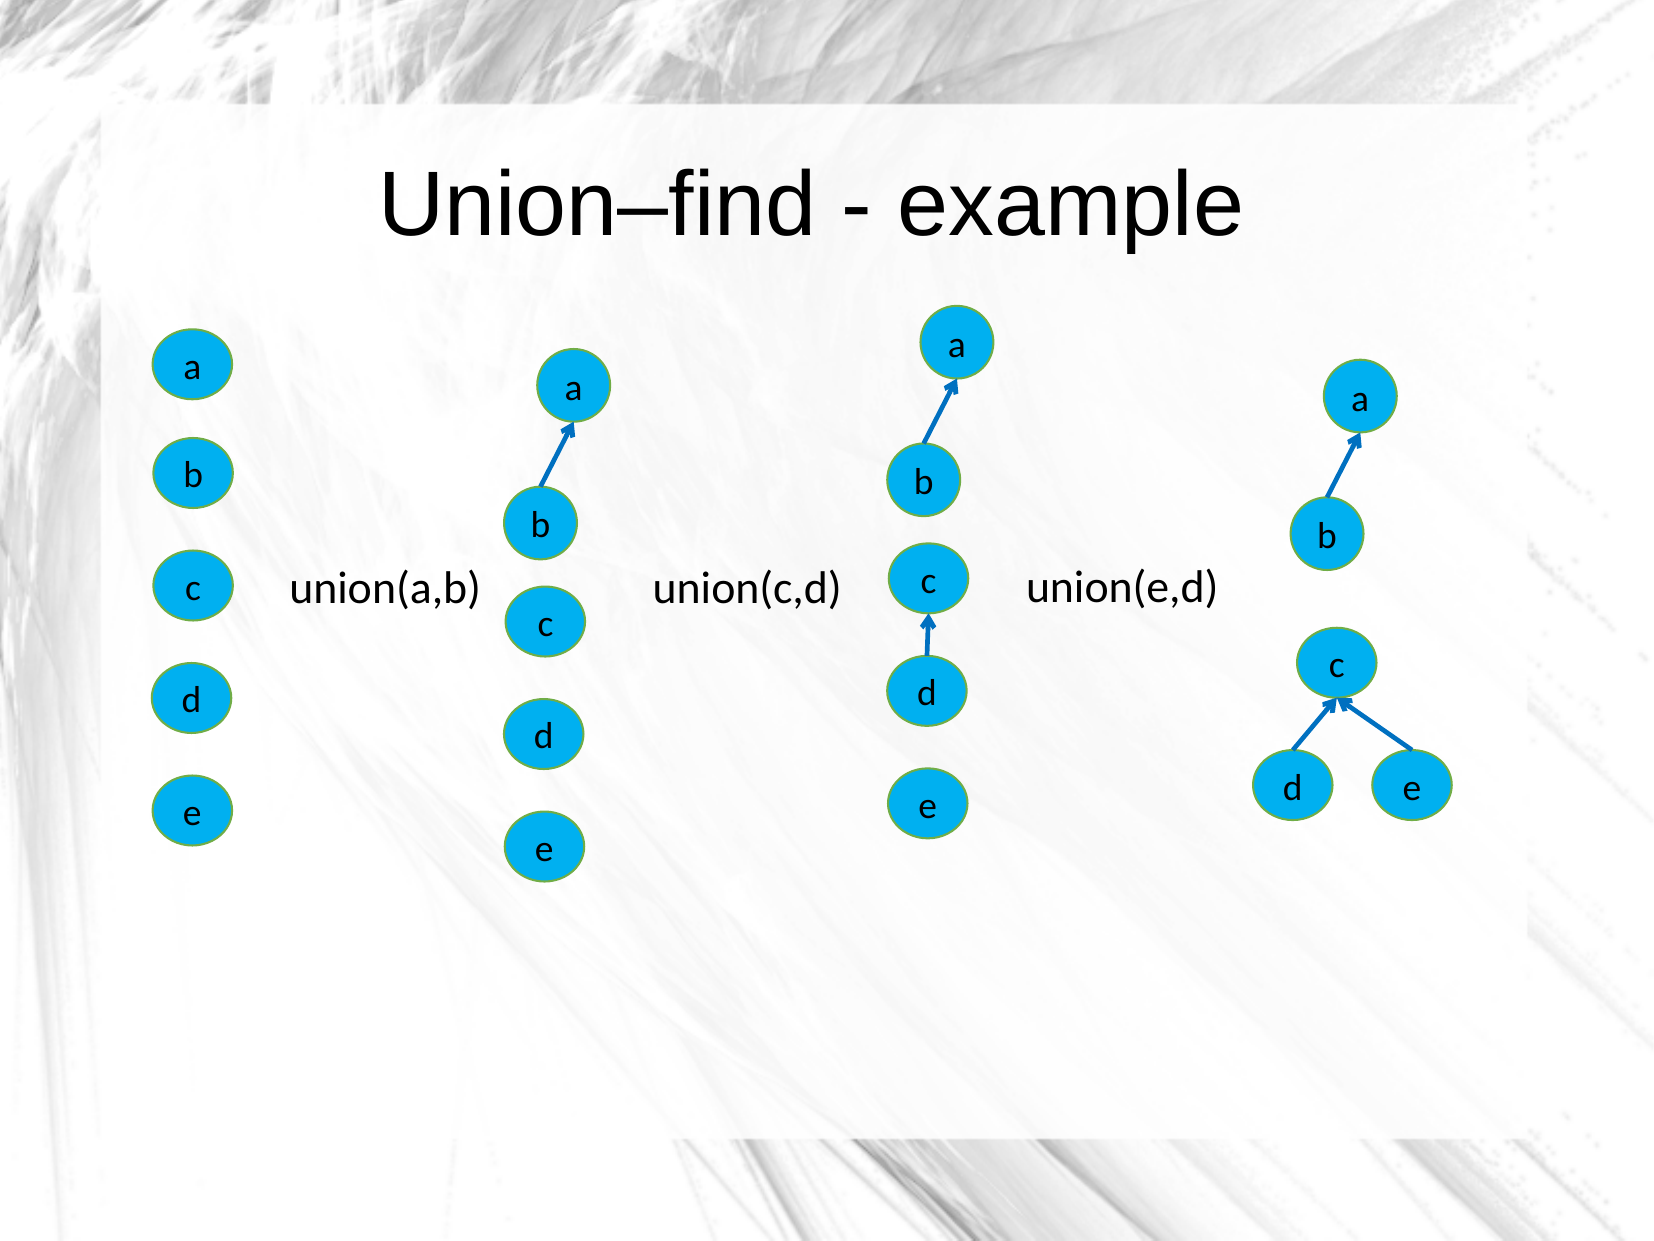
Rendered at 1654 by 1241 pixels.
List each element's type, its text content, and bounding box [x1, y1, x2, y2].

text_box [1253, 359, 1452, 821]
text_box union(a,b) [274, 550, 503, 621]
text_box union(e,d) [1011, 549, 1253, 620]
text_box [887, 305, 994, 839]
title Union–find - example [118, 93, 1506, 299]
text_box union(c,d) [637, 550, 887, 621]
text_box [503, 348, 611, 882]
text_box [151, 329, 233, 846]
picture [0, 0, 1654, 1241]
